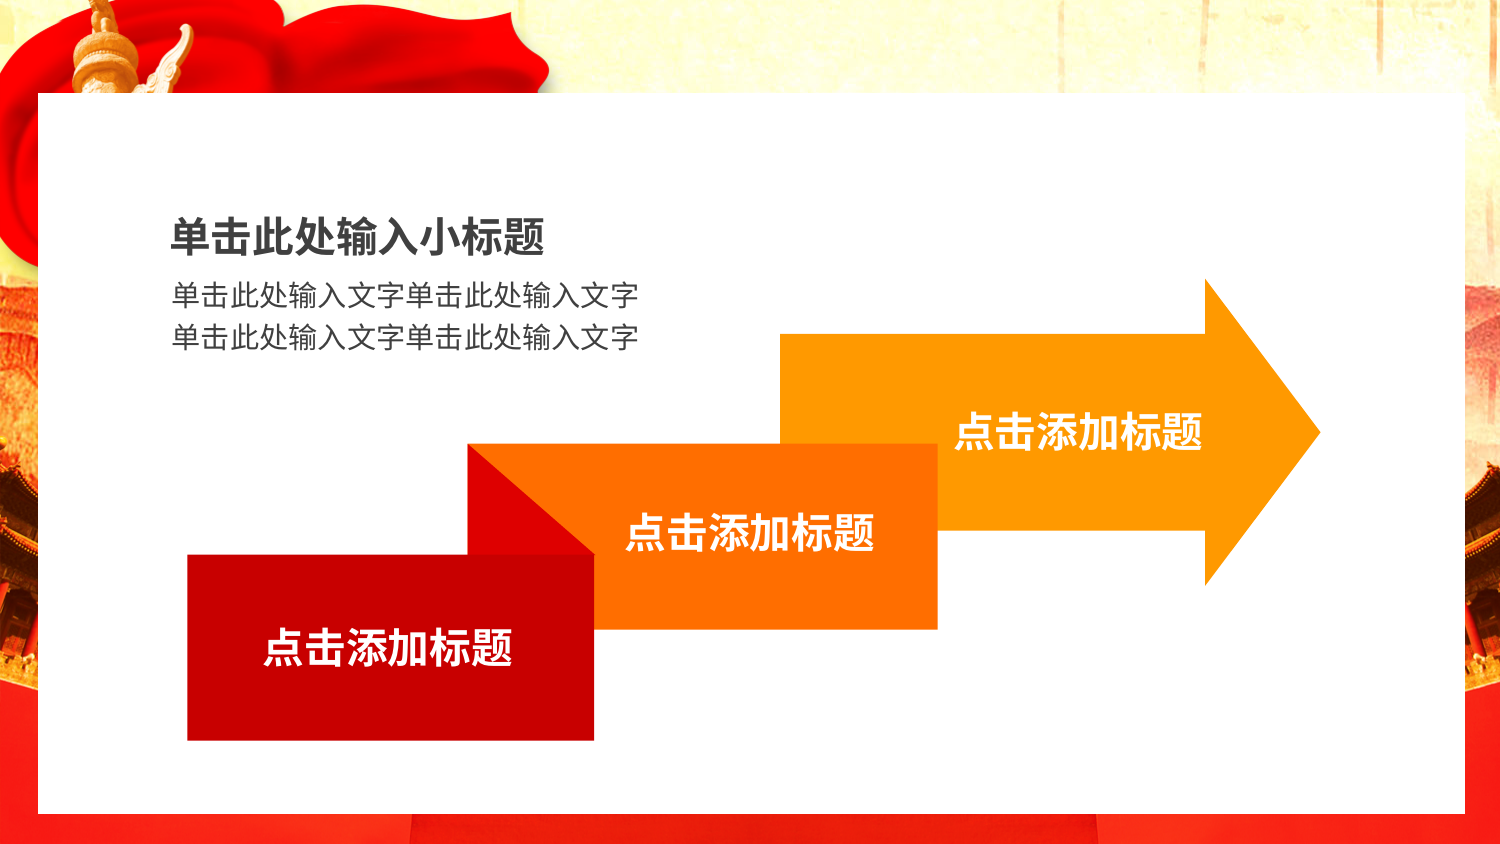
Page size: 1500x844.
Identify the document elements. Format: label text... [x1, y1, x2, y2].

picture [0, 0, 1500, 844]
text_box 单击此处输入小标题 [169, 200, 580, 260]
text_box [467, 443, 938, 630]
text_box 单击此处输入文字单击此处输入文字 单击此处输入文字单击此处输入文字 [156, 262, 691, 404]
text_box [187, 554, 595, 741]
title [0, 45, 1294, 208]
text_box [780, 278, 1321, 586]
